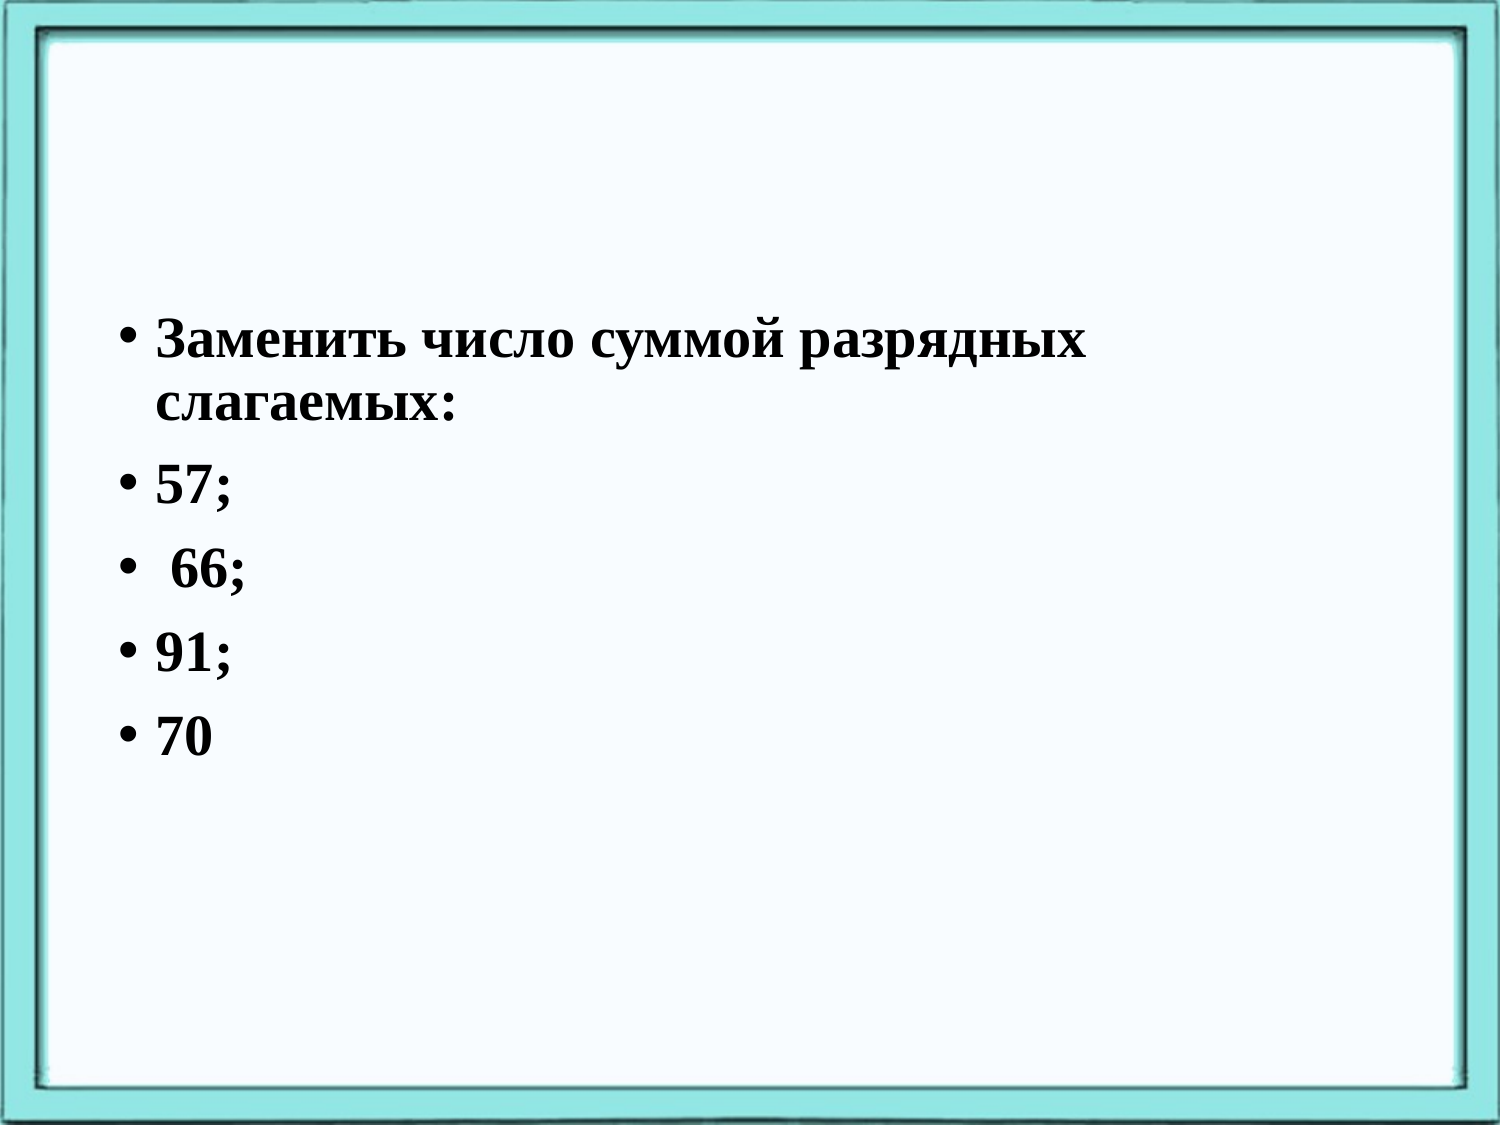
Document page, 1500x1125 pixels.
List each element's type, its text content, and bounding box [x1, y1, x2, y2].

list Заменить число суммой разрядных слагаемых: 57; 66; 91; 70 [102, 299, 1398, 1014]
picture [0, 0, 1500, 1125]
